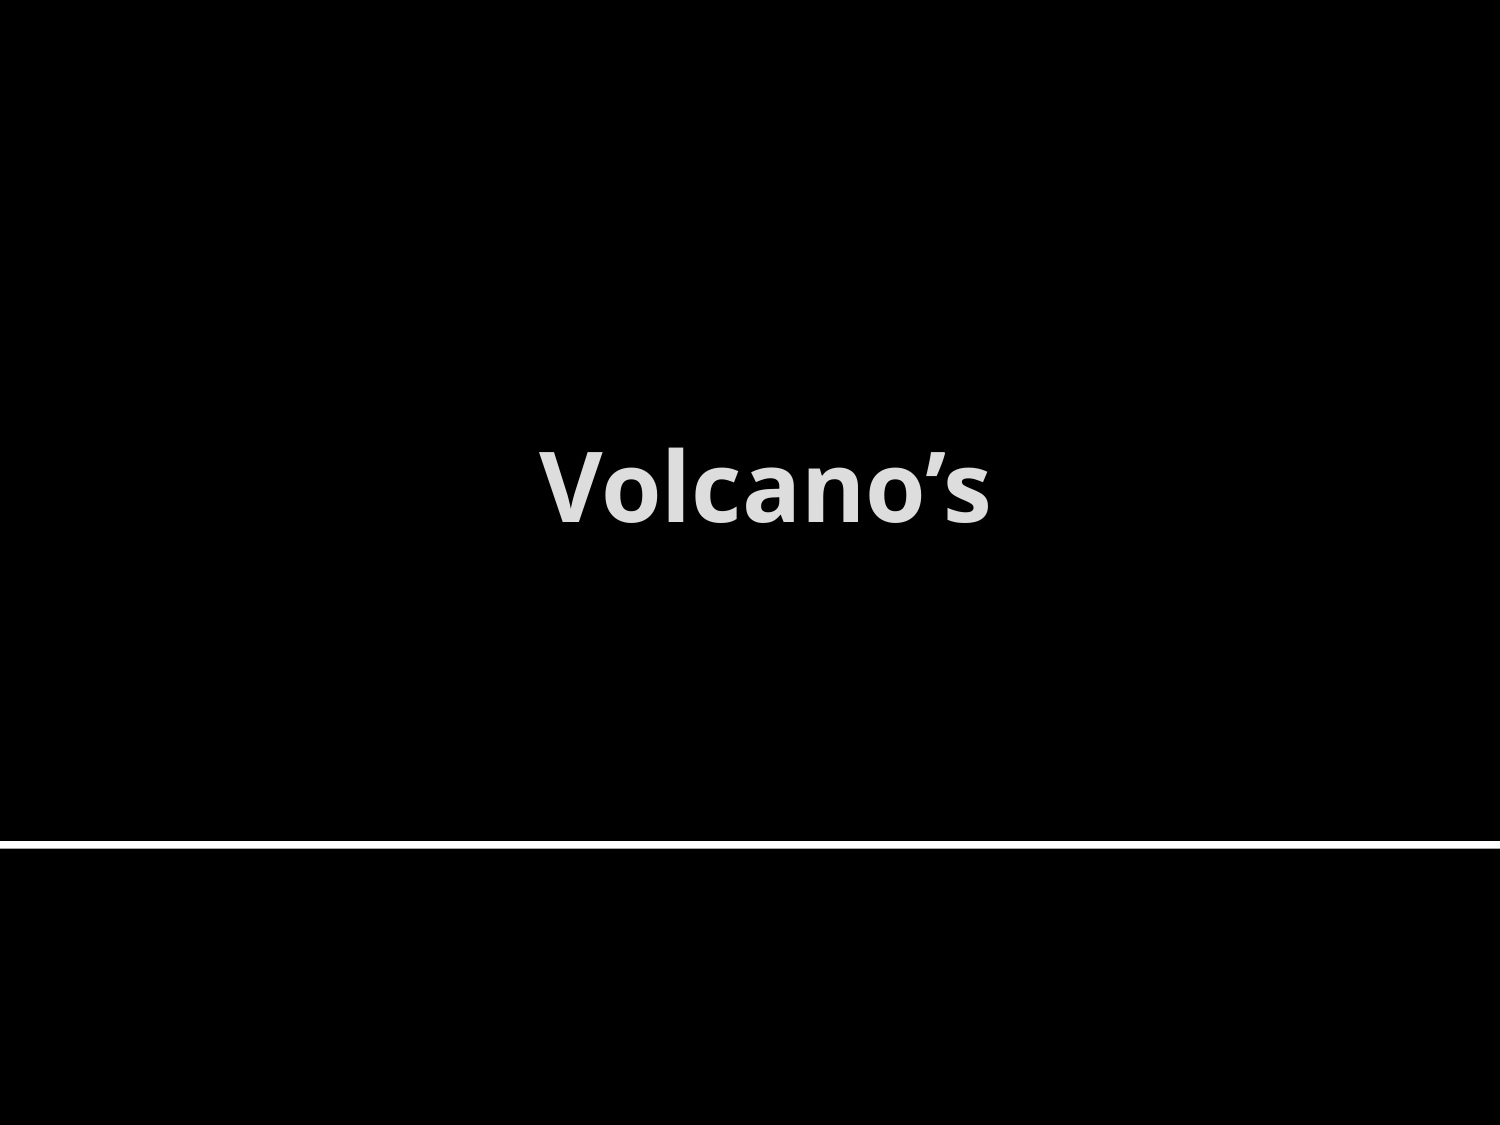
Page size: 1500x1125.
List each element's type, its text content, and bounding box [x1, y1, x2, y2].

title Volcano’s [125, 425, 1400, 667]
